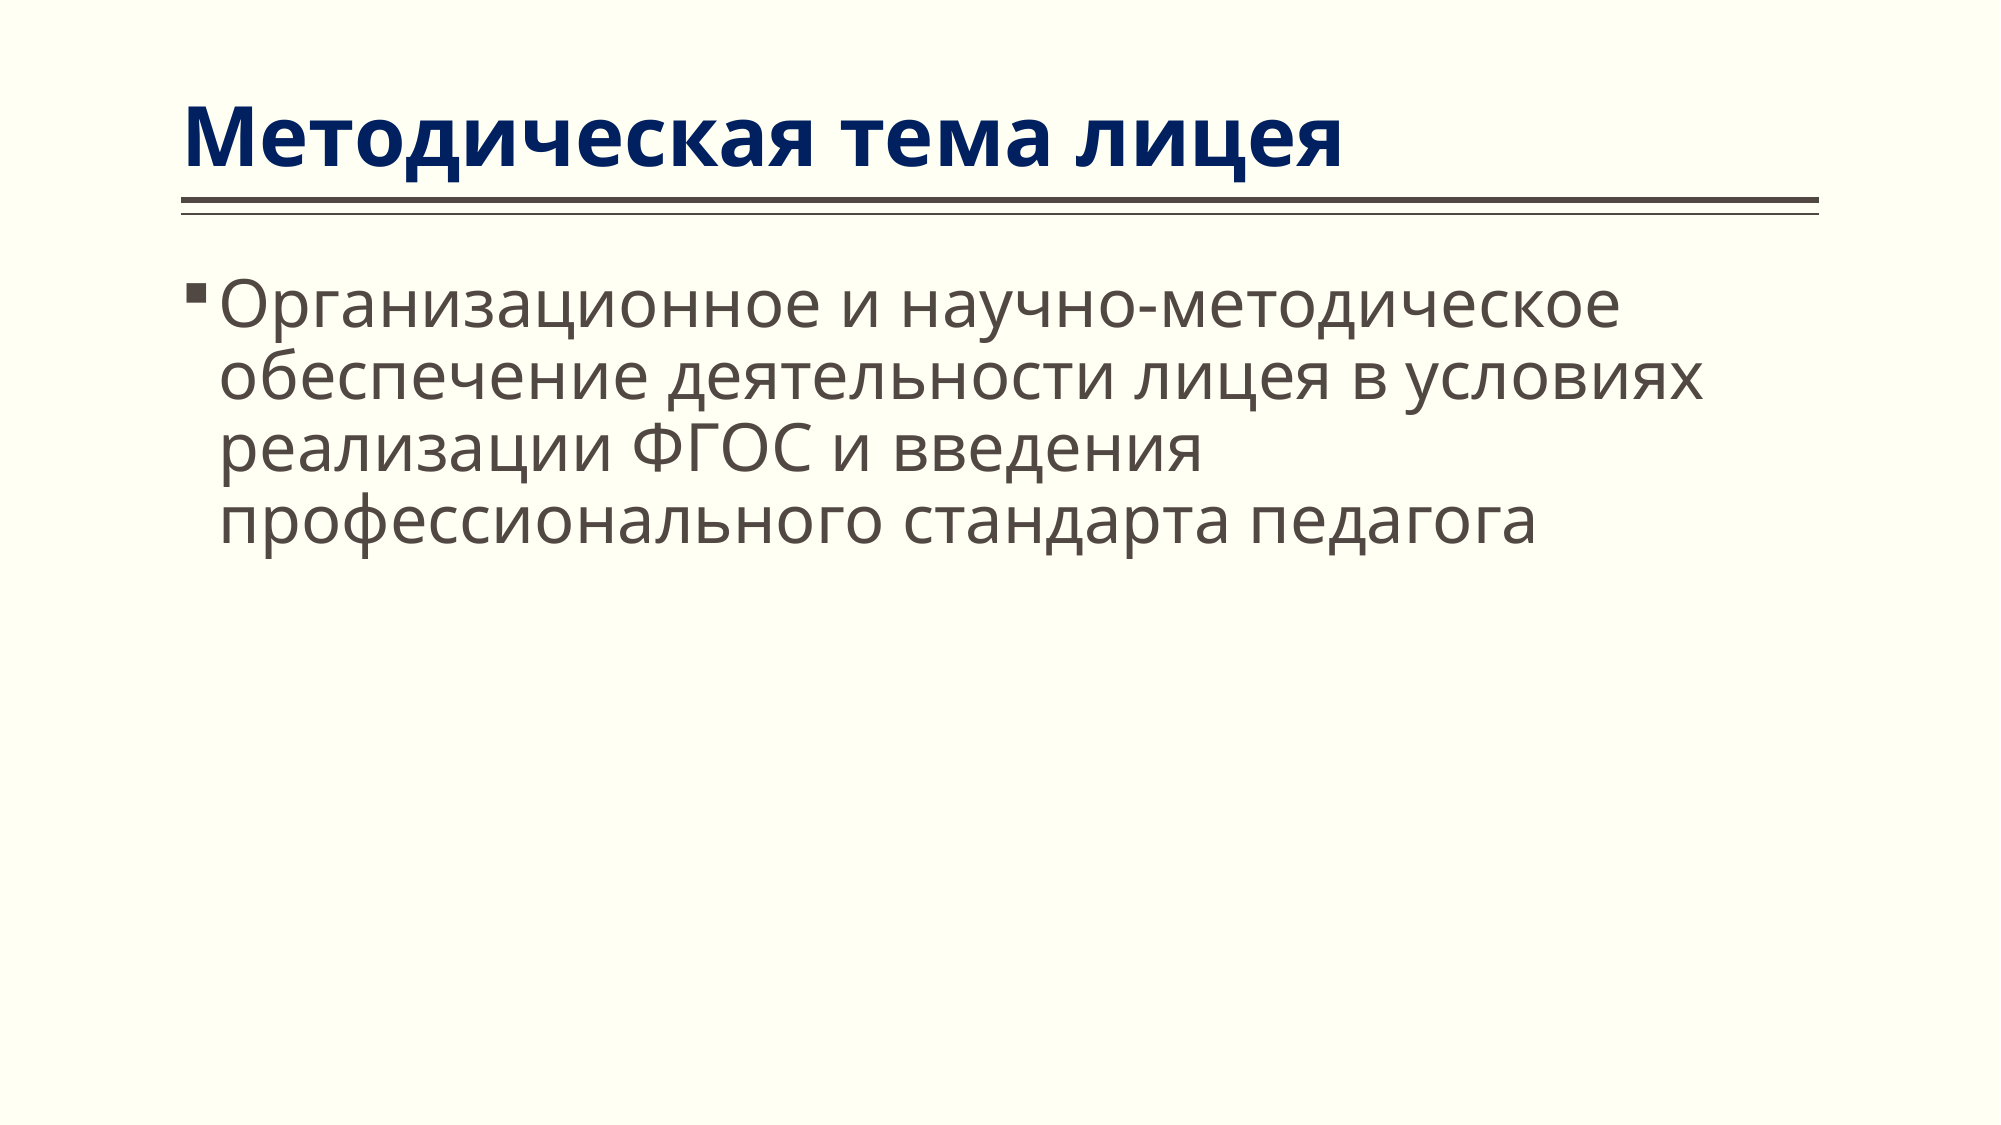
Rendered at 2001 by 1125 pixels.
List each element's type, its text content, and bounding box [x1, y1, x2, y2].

title Методическая тема лицея [181, 12, 1819, 193]
list Организационное и научно-методическое обеспечение деятельности лицея в условиях реализации ФГОС и введения профессионального стандарта педагога [181, 262, 1819, 1013]
